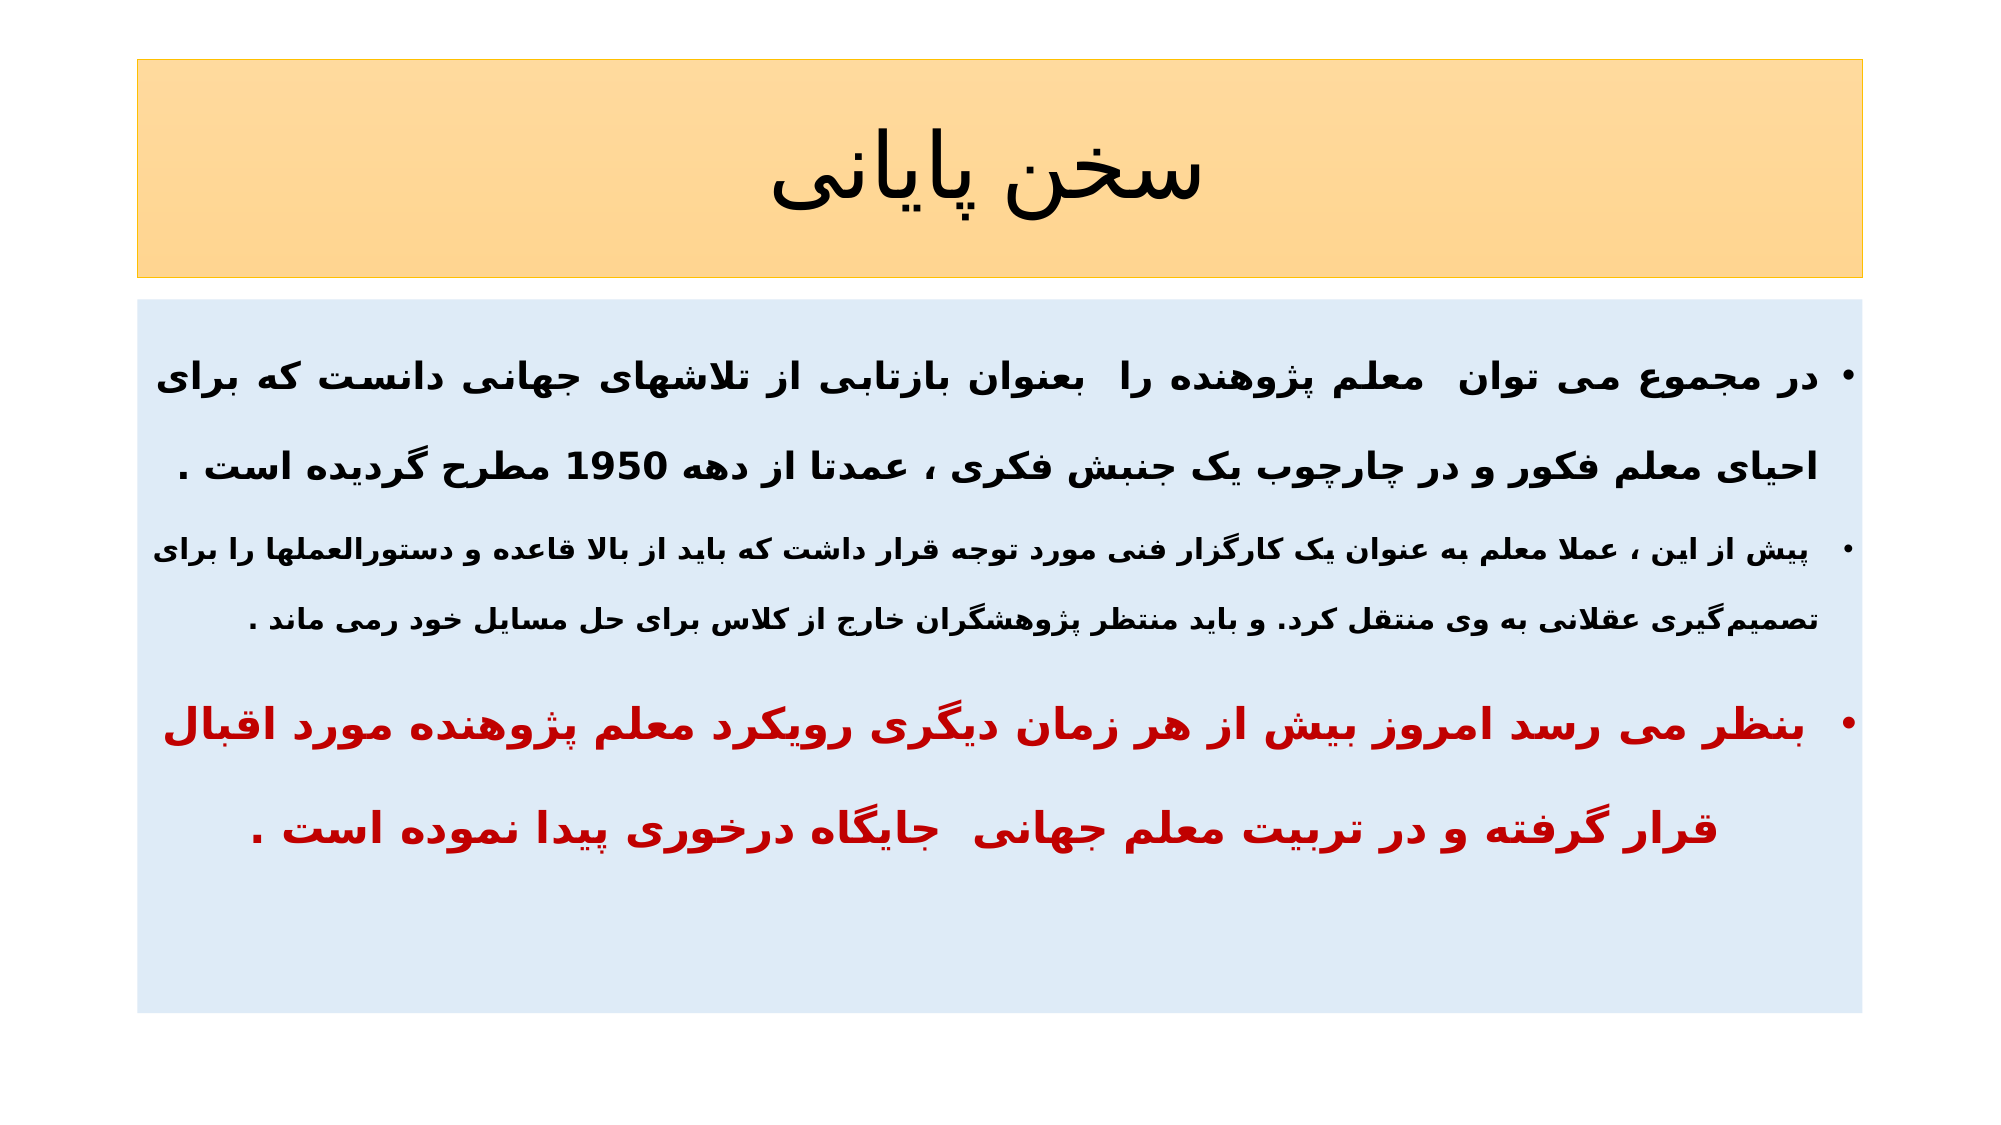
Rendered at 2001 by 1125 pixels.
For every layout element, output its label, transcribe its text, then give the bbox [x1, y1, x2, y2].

title سخن پایانی [137, 59, 1863, 278]
list در مجموع می توان معلم پژوهنده را بعنوان بازتابی از تلاشهای جهانی دانست که برای احيای معلم فکور و در چارچوب یک جنبش فکری ، عمدتا از دهه 1950 مطرح گردیده است . پیش از این ، عملا معلم به عنوان يک کارگزار فنی مورد توجه قرار داشت که بايد از بالا قاعده‌ و دستورالعملها را برای تصميم‌گيری عقلانی به وی منتقل کرد. و باید منتظر پژوهشگران خارج از کلاس برای حل مسایل خود رمی ماند . بنظر می رسد امروز بیش از هر زمان دیگری رویکرد معلم پژوهنده مورد اقبال قرار گرفته و در تربیت معلم جهانی جایگاه درخوری پیدا نموده است . [137, 299, 1863, 1014]
